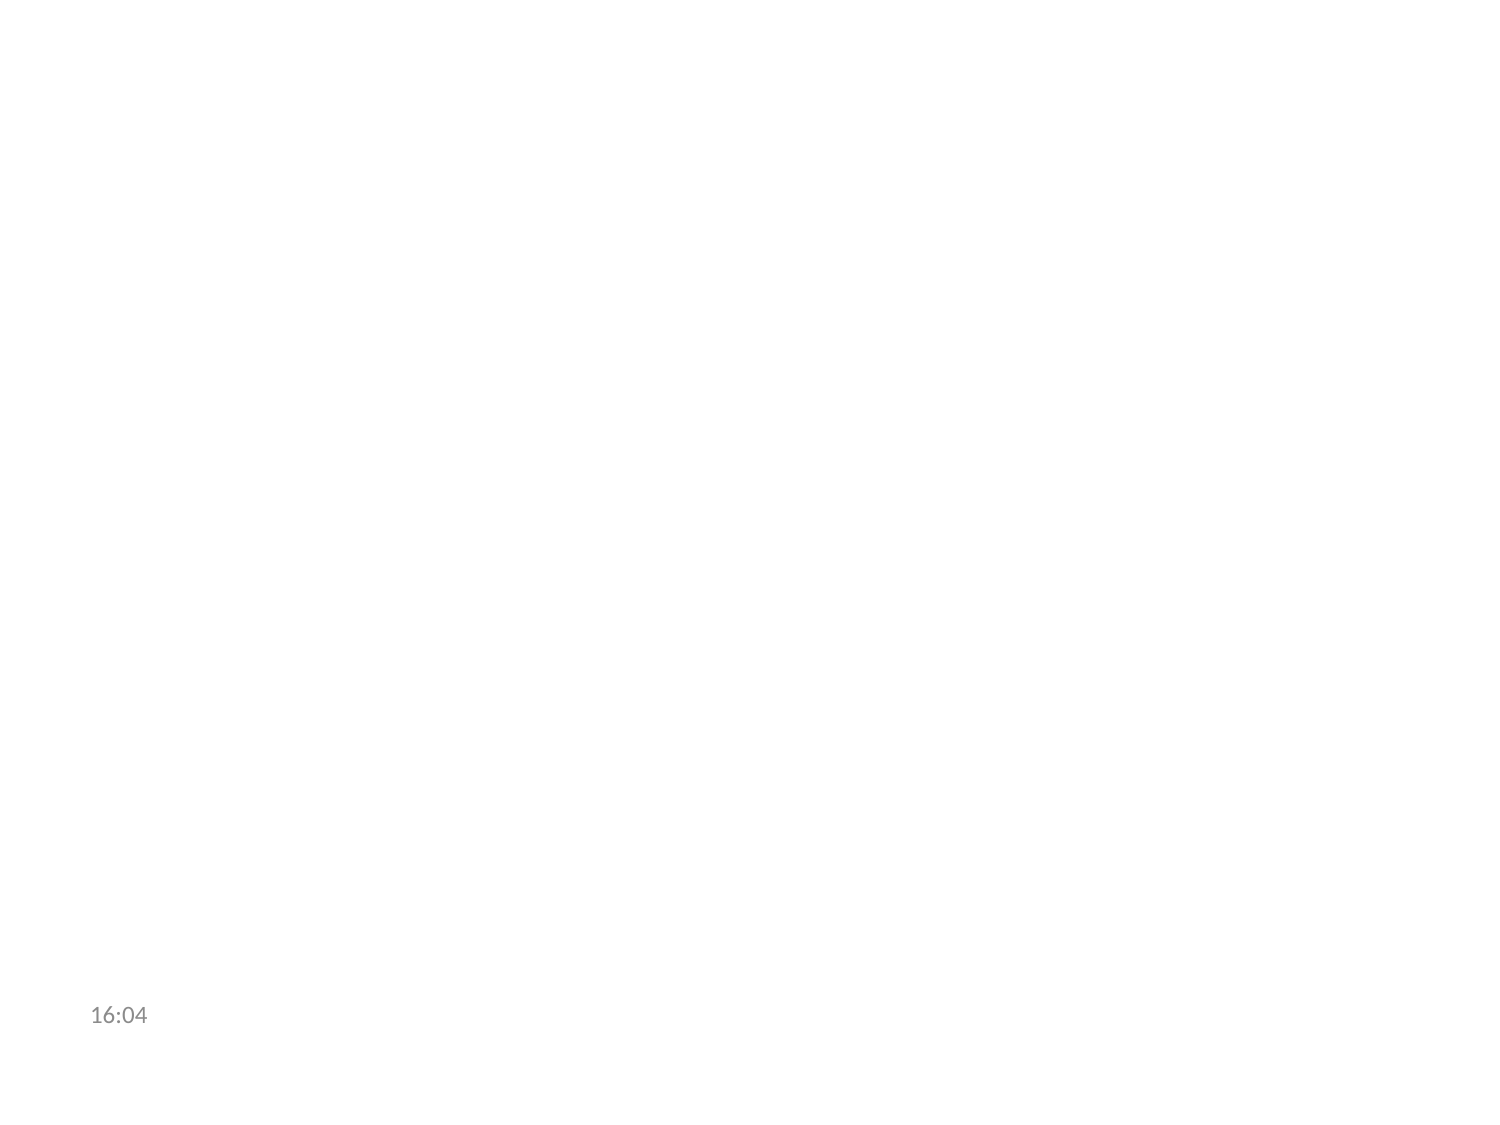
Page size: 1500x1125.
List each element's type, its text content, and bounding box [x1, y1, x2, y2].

text_box 15:35 [75, 983, 425, 1044]
